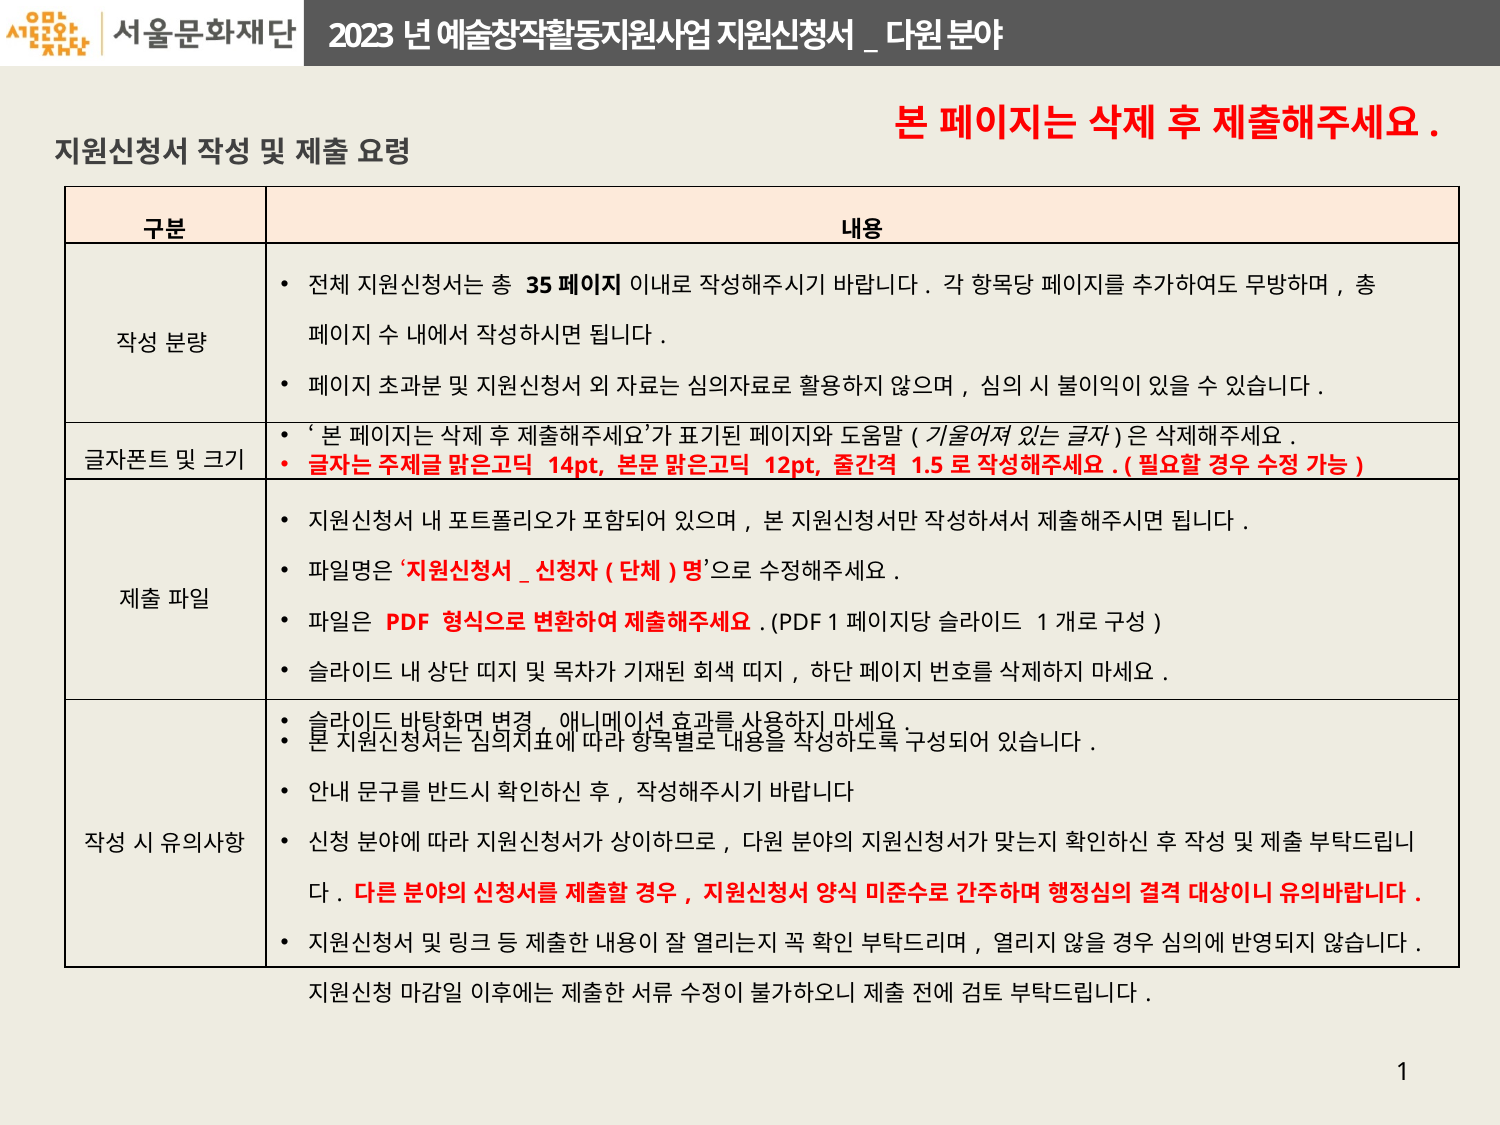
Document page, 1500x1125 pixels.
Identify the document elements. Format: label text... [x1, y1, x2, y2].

text_box 지원신청서 작성 및 제출 요령 [39, 125, 1492, 176]
table_cell 제출 파일 [66, 480, 265, 699]
table_cell 작성 분량 [66, 244, 265, 422]
text_box 본 페이지는 삭제 후 제출해주세요. [880, 91, 1455, 152]
table_cell 글자폰트 및 크기 [66, 423, 265, 478]
table_cell 작성 시 유의사항 [66, 700, 265, 966]
table_header 내용 [267, 187, 1458, 242]
table_cell 전체 지원신청서는 총 35페이지 이내로 작성해주시기 바랍니다. 각 항목당 페이지를 추가하여도 무방하며, 총 페이지 수 내에서 작성하시면 됩니다. 페이지 초과분 및 지원신청서 외 자료는 심의자료로 활용하지 않으며, 심의 시 불이익이 있을 수 있습니다. ‘본 페이지는 삭제 후 제출해주세요’가 표기된 페이지와 도움말(기울어져 있는 글자)은 삭제해주세요. [267, 244, 1458, 422]
table_cell 지원신청서 내 포트폴리오가 포함되어 있으며, 본 지원신청서만 작성하셔서 제출해주시면 됩니다. 파일명은 ‘지원신청서_신청자(단체)명’으로 수정해주세요. 파일은 PDF 형식으로 변환하여 제출해주세요. (PDF 1페이지당 슬라이드 1개로 구성) 슬라이드 내 상단 띠지 및 목차가 기재된 회색 띠지, 하단 페이지 번호를 삭제하지 마세요. 슬라이드 바탕화면 변경, 애니메이션 효과를 사용하지 마세요. [267, 480, 1458, 699]
table_header 구분 [66, 187, 265, 242]
picture [6, 6, 298, 61]
table_cell 글자는 주제글 맑은고딕 14pt, 본문 맑은고딕 12pt, 줄간격 1.5로 작성해주세요. (필요할 경우 수정 가능) [267, 423, 1458, 478]
table_cell 본 지원신청서는 심의지표에 따라 항목별로 내용을 작성하도록 구성되어 있습니다. 안내 문구를 반드시 확인하신 후, 작성해주시기 바랍니다 신청 분야에 따라 지원신청서가 상이하므로, 다원 분야의 지원신청서가 맞는지 확인하신 후 작성 및 제출 부탁드립니다. 다른 분야의 신청서를 제출할 경우, 지원신청서 양식 미준수로 간주하며 행정심의 결격 대상이니 유의바랍니다. 지원신청서 및 링크 등 제출한 내용이 잘 열리는지 꼭 확인 부탁드리며, 열리지 않을 경우 심의에 반영되지 않습니다. 지원신청 마감일 이후에는 제출한 서류 수정이 불가하오니 제출 전에 검토 부탁드립니다. [267, 700, 1458, 966]
slide_number 1 [1074, 1042, 1425, 1103]
